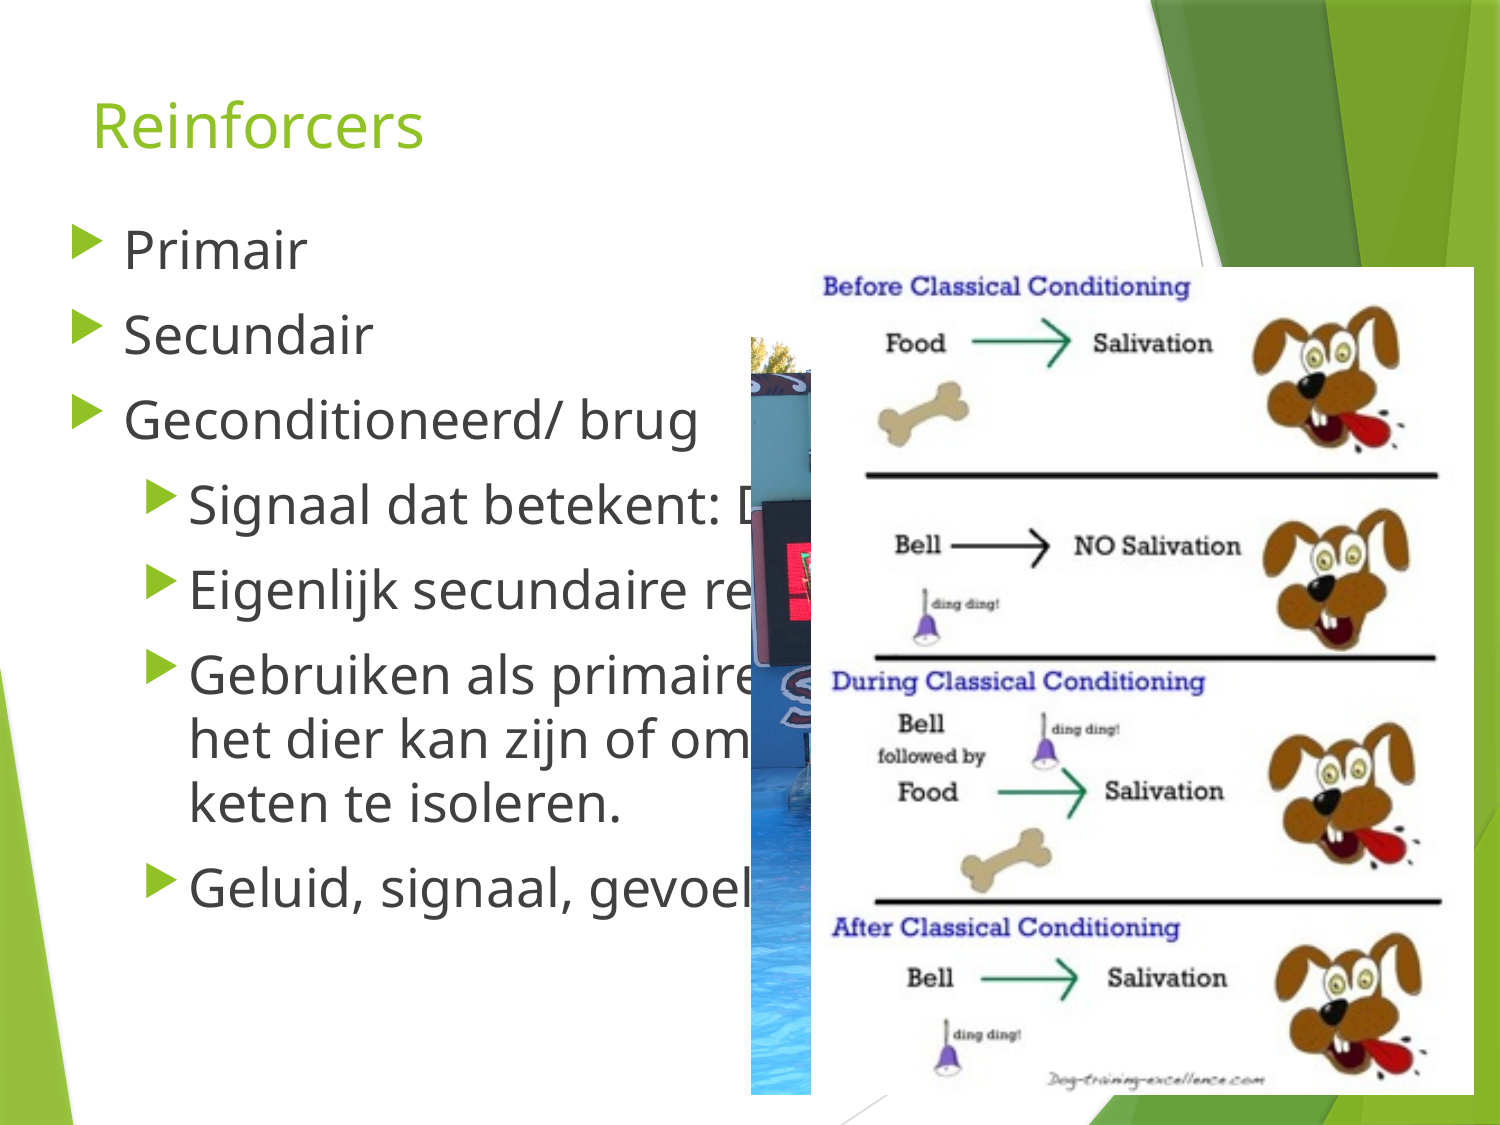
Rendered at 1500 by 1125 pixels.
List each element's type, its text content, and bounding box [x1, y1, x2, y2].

picture [751, 267, 1475, 1096]
title Reinforcers [76, 78, 1427, 208]
list Primair Secundair Geconditioneerd/ brug Signaal dat betekent: DAT gedrag was goed! Eigenlijk secundaire reinforcer! Gebruiken als primaire reinforcer niet op tijd bij het dier kan zijn of om bepaald gedrag uit keten te isoleren. Geluid, signaal, gevoel. [53, 208, 1404, 927]
